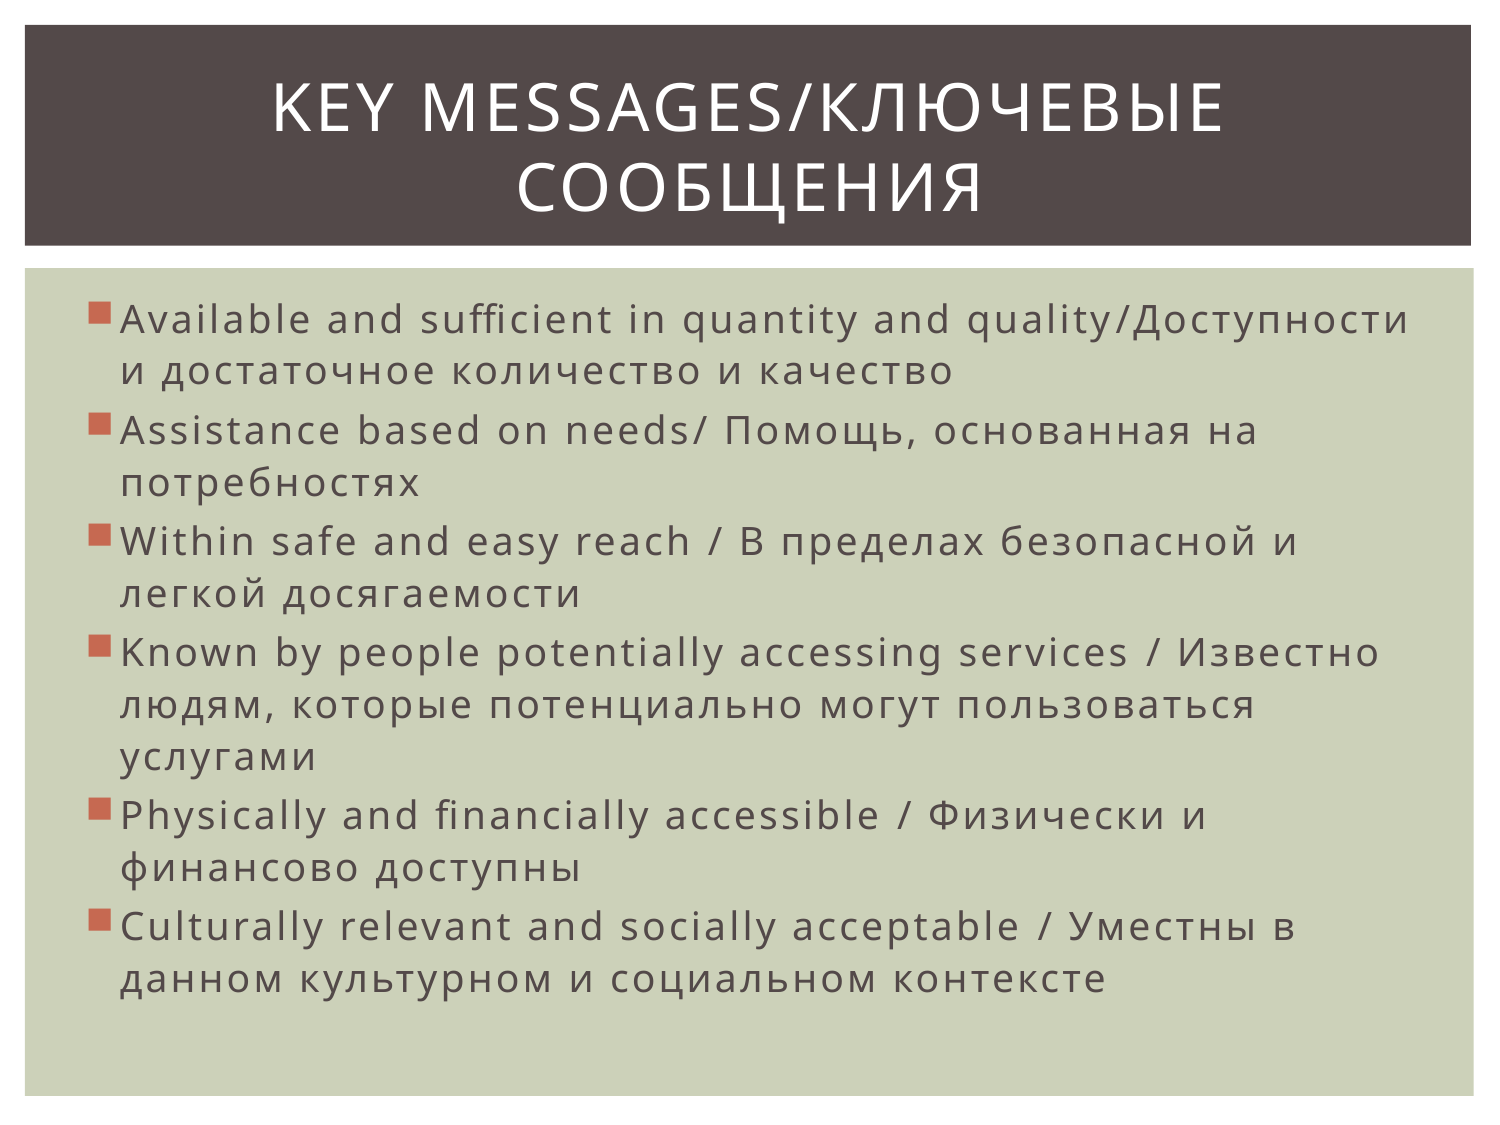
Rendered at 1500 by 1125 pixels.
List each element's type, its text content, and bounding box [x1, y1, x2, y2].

list Available and sufficient in quantity and quality/Доступности и достаточное количество и качество Assistance based on needs/ Помощь, основанная на потребностях Within safe and easy reach / В пределах безопасной и легкой досягаемости Known by people potentially accessing services / Известно людям, которые потенциально могут пользоваться услугами Physically and financially accessible / Физически и финансово доступны Culturally relevant and socially acceptable / Уместны в данном культурном и социальном контексте [62, 281, 1442, 1050]
title Key messages/ключевые сообщения [62, 58, 1438, 232]
